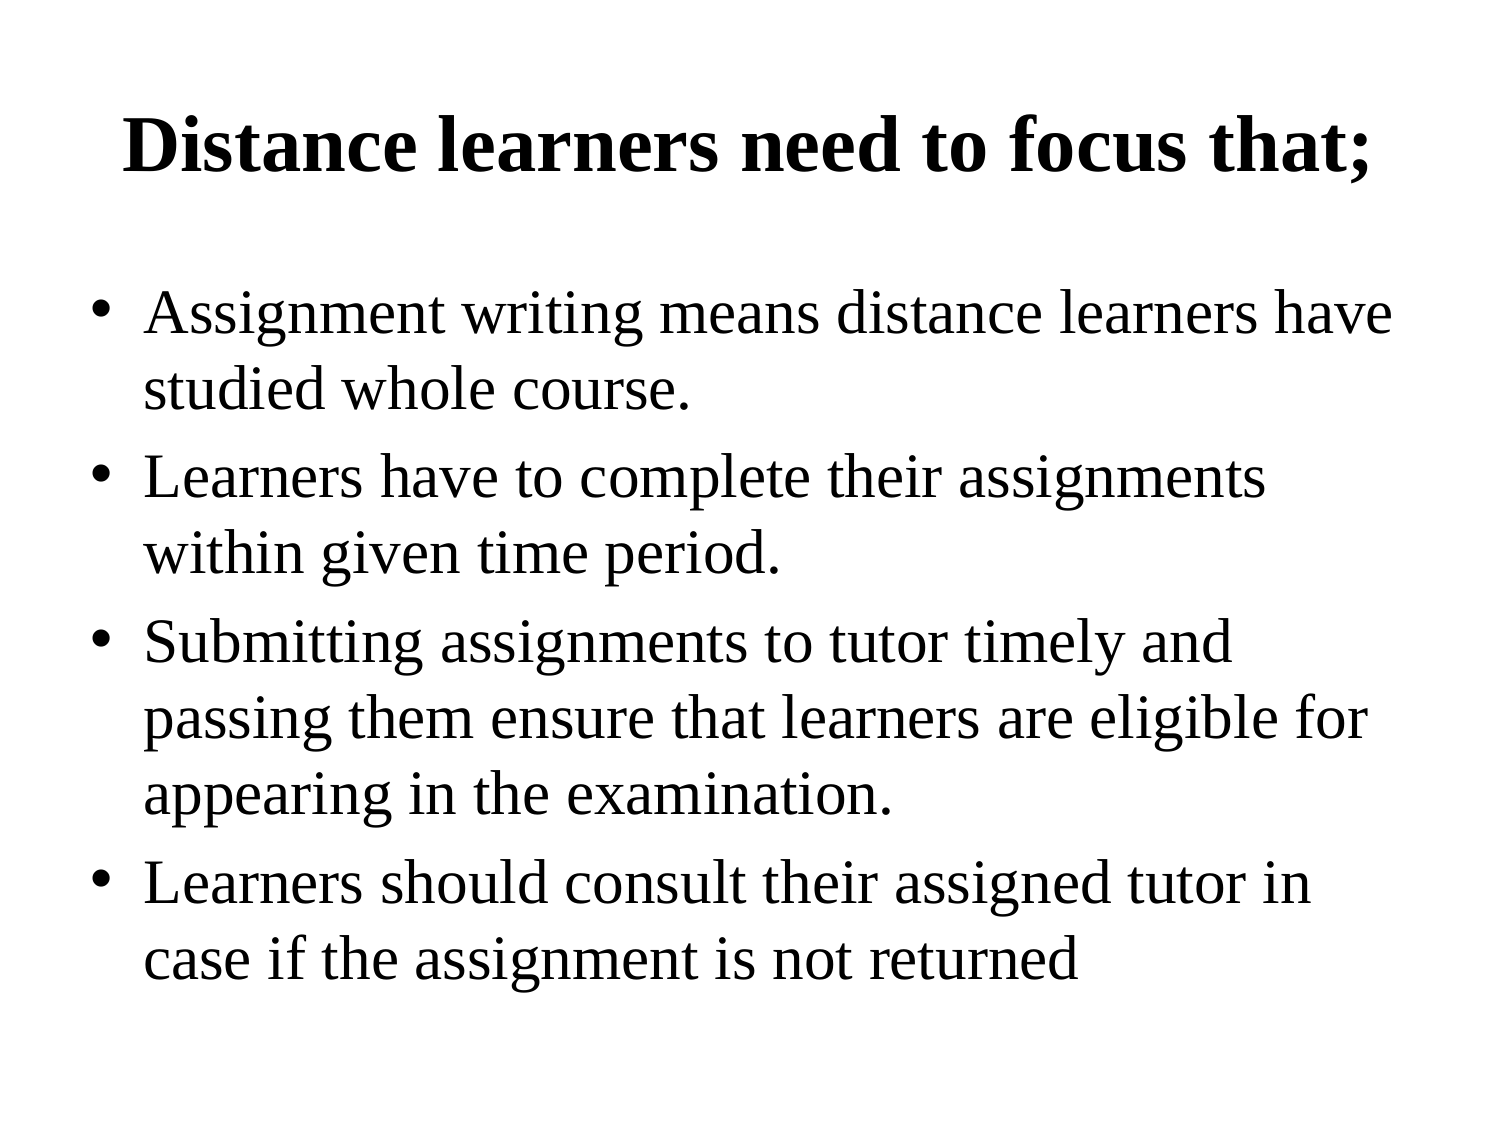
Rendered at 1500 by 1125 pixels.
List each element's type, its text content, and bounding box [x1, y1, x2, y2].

list Assignment writing means distance learners have studied whole course. Learners have to complete their assignments within given time period. Submitting assignments to tutor timely and passing them ensure that learners are eligible for appearing in the examination. Learners should consult their assigned tutor in case if the assignment is not returned [75, 262, 1425, 1005]
title Distance learners need to focus that; [75, 45, 1425, 233]
